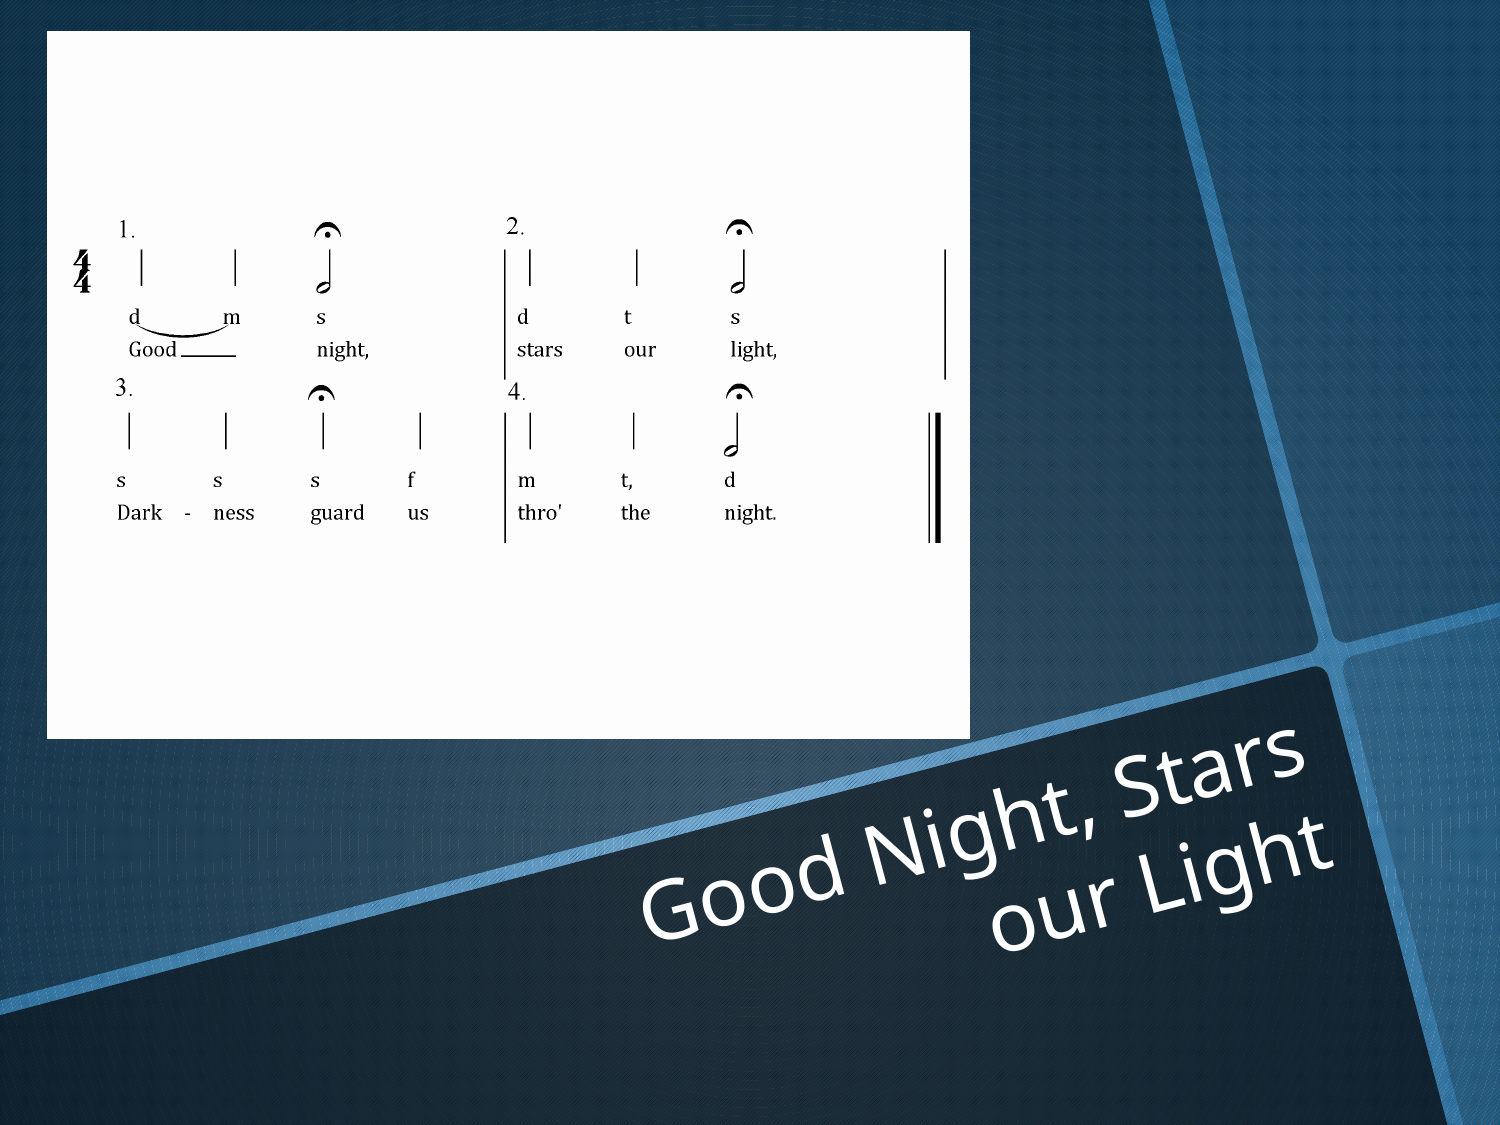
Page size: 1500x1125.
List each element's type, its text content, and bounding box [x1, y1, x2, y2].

title Good Night, Stars our Light [508, 678, 1357, 1097]
picture [46, 31, 971, 740]
